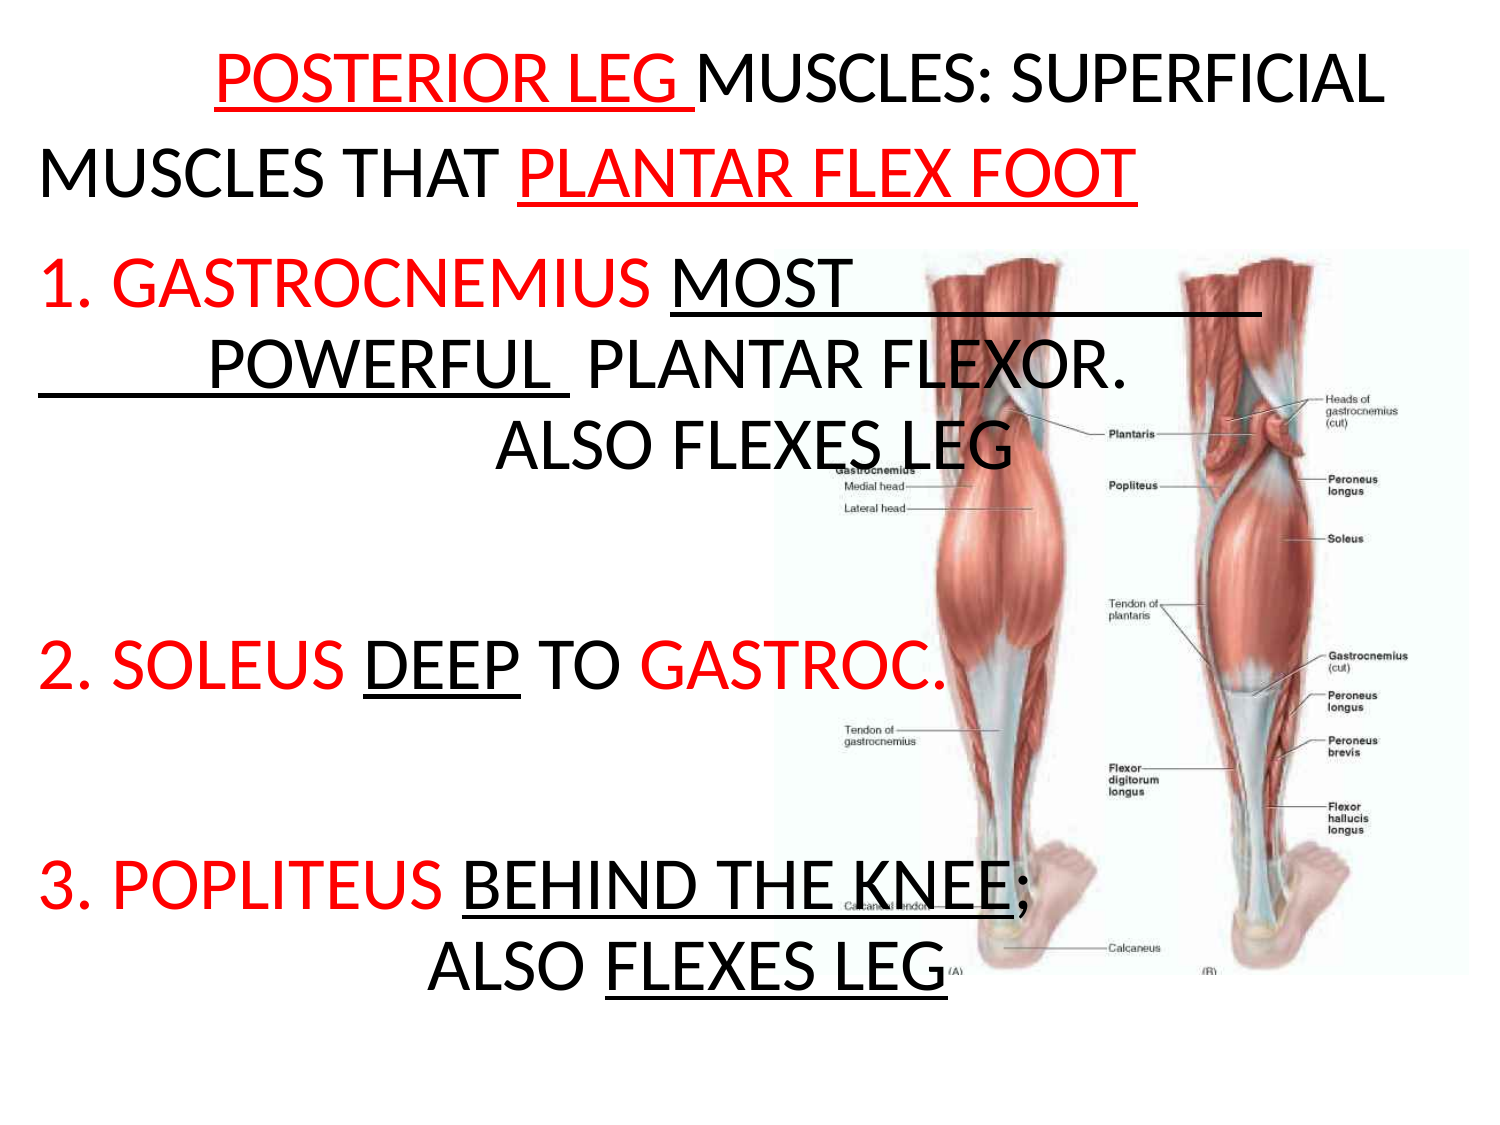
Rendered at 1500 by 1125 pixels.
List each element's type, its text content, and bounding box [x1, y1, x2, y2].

title Posterior Leg Muscles: Superficial [125, 0, 1475, 125]
list Muscles that plantar flex Foot 1. Gastrocnemius Most powerful plantar flexor. Also flexes leg 2. Soleus deep to gastroc. 3. Popliteus Behind the knee; also flexes leg [37, 125, 1275, 1075]
picture [774, 249, 1470, 976]
